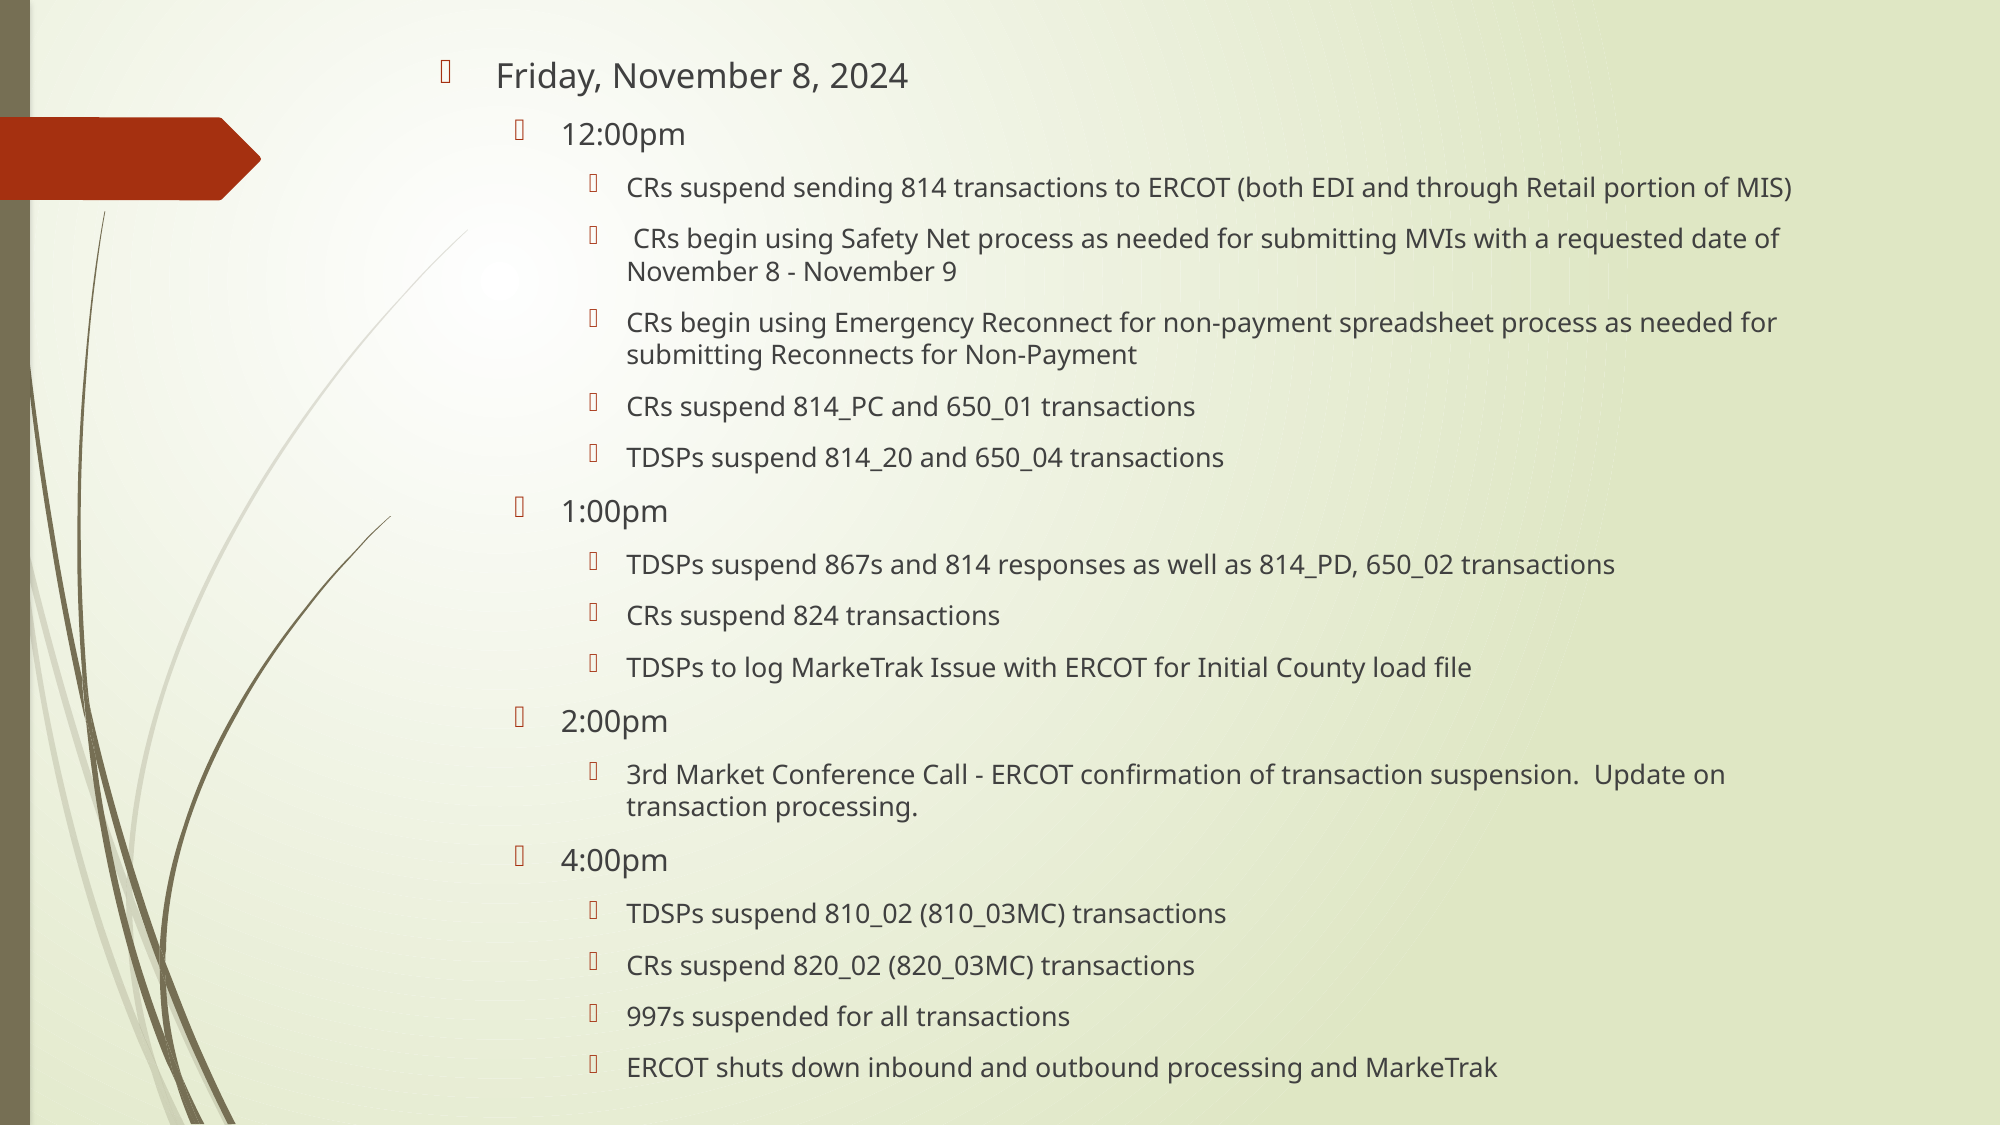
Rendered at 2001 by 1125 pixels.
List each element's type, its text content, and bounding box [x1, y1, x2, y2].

list Friday, November 8, 2024 12:00pm CRs suspend sending 814 transactions to ERCOT (both EDI and through Retail portion of MIS) CRs begin using Safety Net process as needed for submitting MVIs with a requested date of November 8 - November 9 CRs begin using Emergency Reconnect for non-payment spreadsheet process as needed for submitting Reconnects for Non-Payment CRs suspend 814_PC and 650_01 transactions TDSPs suspend 814_20 and 650_04 transactions 1:00pm TDSPs suspend 867s and 814 responses as well as 814_PD, 650_02 transactions CRs suspend 824 transactions TDSPs to log MarkeTrak Issue with ERCOT for Initial County load file 2:00pm 3rd Market Conference Call - ERCOT confirmation of transaction suspension. Update on transaction processing. 4:00pm TDSPs suspend 810_02 (810_03MC) transactions CRs suspend 820_02 (820_03MC) transactions 997s suspended for all transactions ERCOT shuts down inbound and outbound processing and MarkeTrak [424, 46, 1888, 1096]
